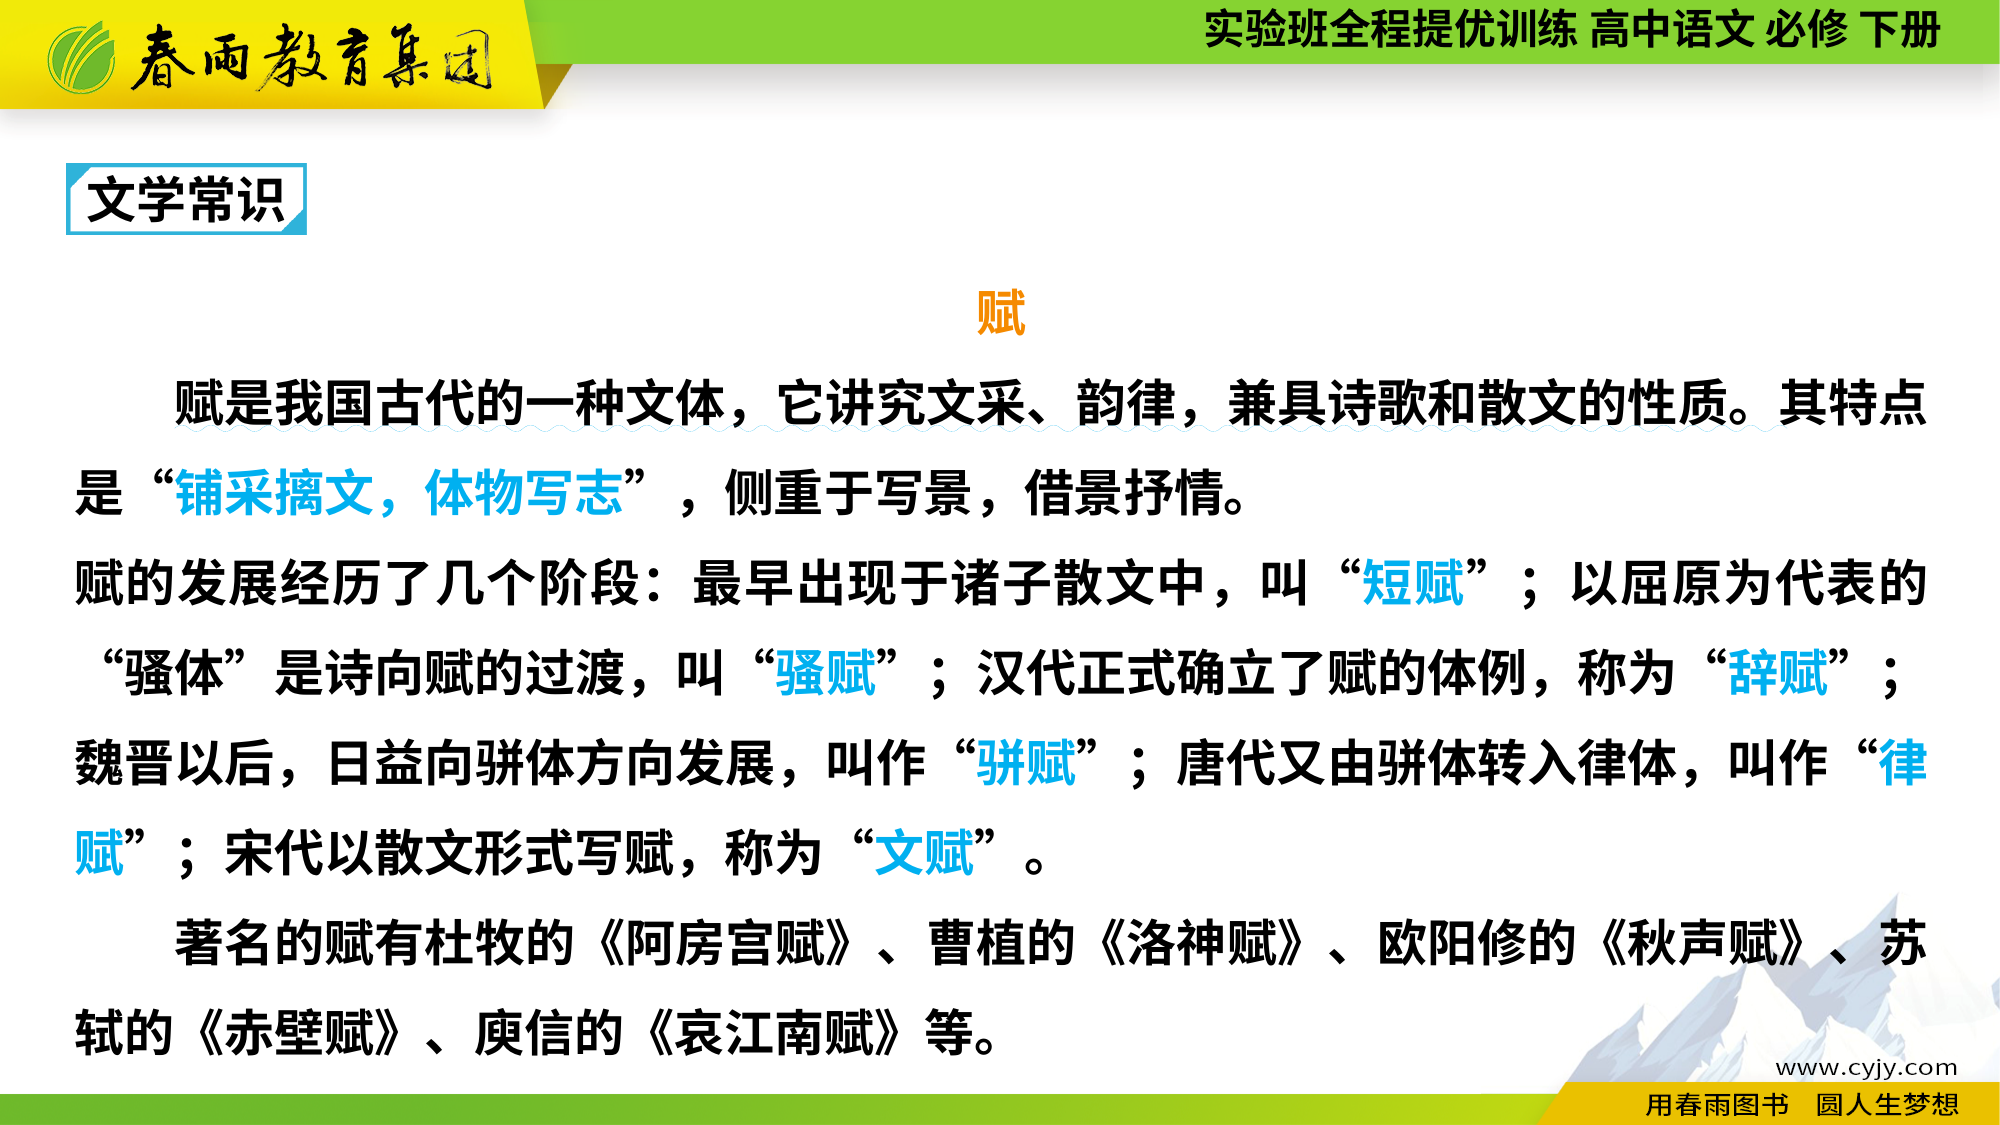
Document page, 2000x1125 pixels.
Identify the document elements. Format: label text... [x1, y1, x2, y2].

picture [0, 0, 2000, 1125]
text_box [66, 160, 307, 237]
list 赋 赋是我国古代的一种文体，它讲究文采、韵律，兼具诗歌和散文的性质。其特点是“铺采摛文，体物写志”，侧重于写景，借景抒情。 赋的发展经历了几个阶段：最早出现于诸子散文中，叫“短赋”；以屈原为代表的“骚体”是诗向赋的过渡，叫“骚赋”；汉代正式确立了赋的体例，称为“辞赋”；魏晋以后，日益向骈体方向发展，叫作“骈赋”；唐代又由骈体转入律体，叫作“律赋”；宋代以散文形式写赋，称为“文赋”。 著名的赋有杜牧的《阿房宫赋》、曹植的《洛神赋》、欧阳修的《秋声赋》、苏轼的《赤壁赋》、庾信的《哀江南赋》等。 [59, 243, 1944, 1066]
